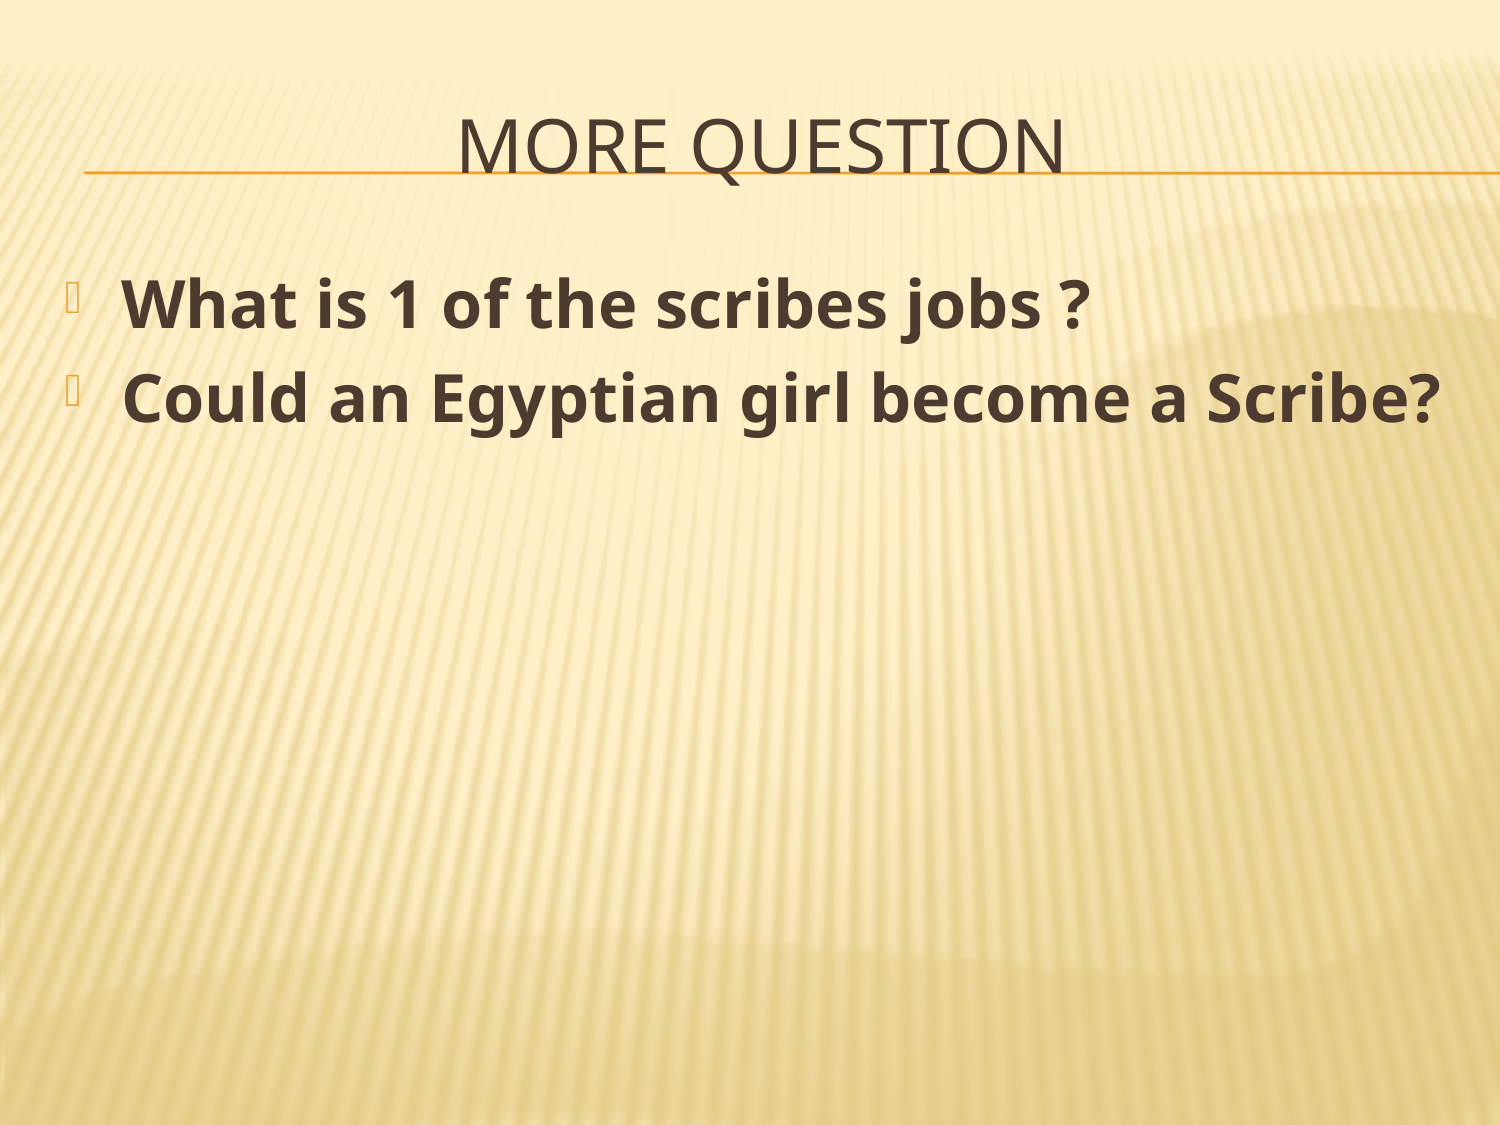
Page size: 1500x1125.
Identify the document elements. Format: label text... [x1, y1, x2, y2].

title More Question [50, 75, 1475, 213]
list What is 1 of the scribes jobs ? Could an Egyptian girl become a Scribe? [50, 254, 1475, 998]
